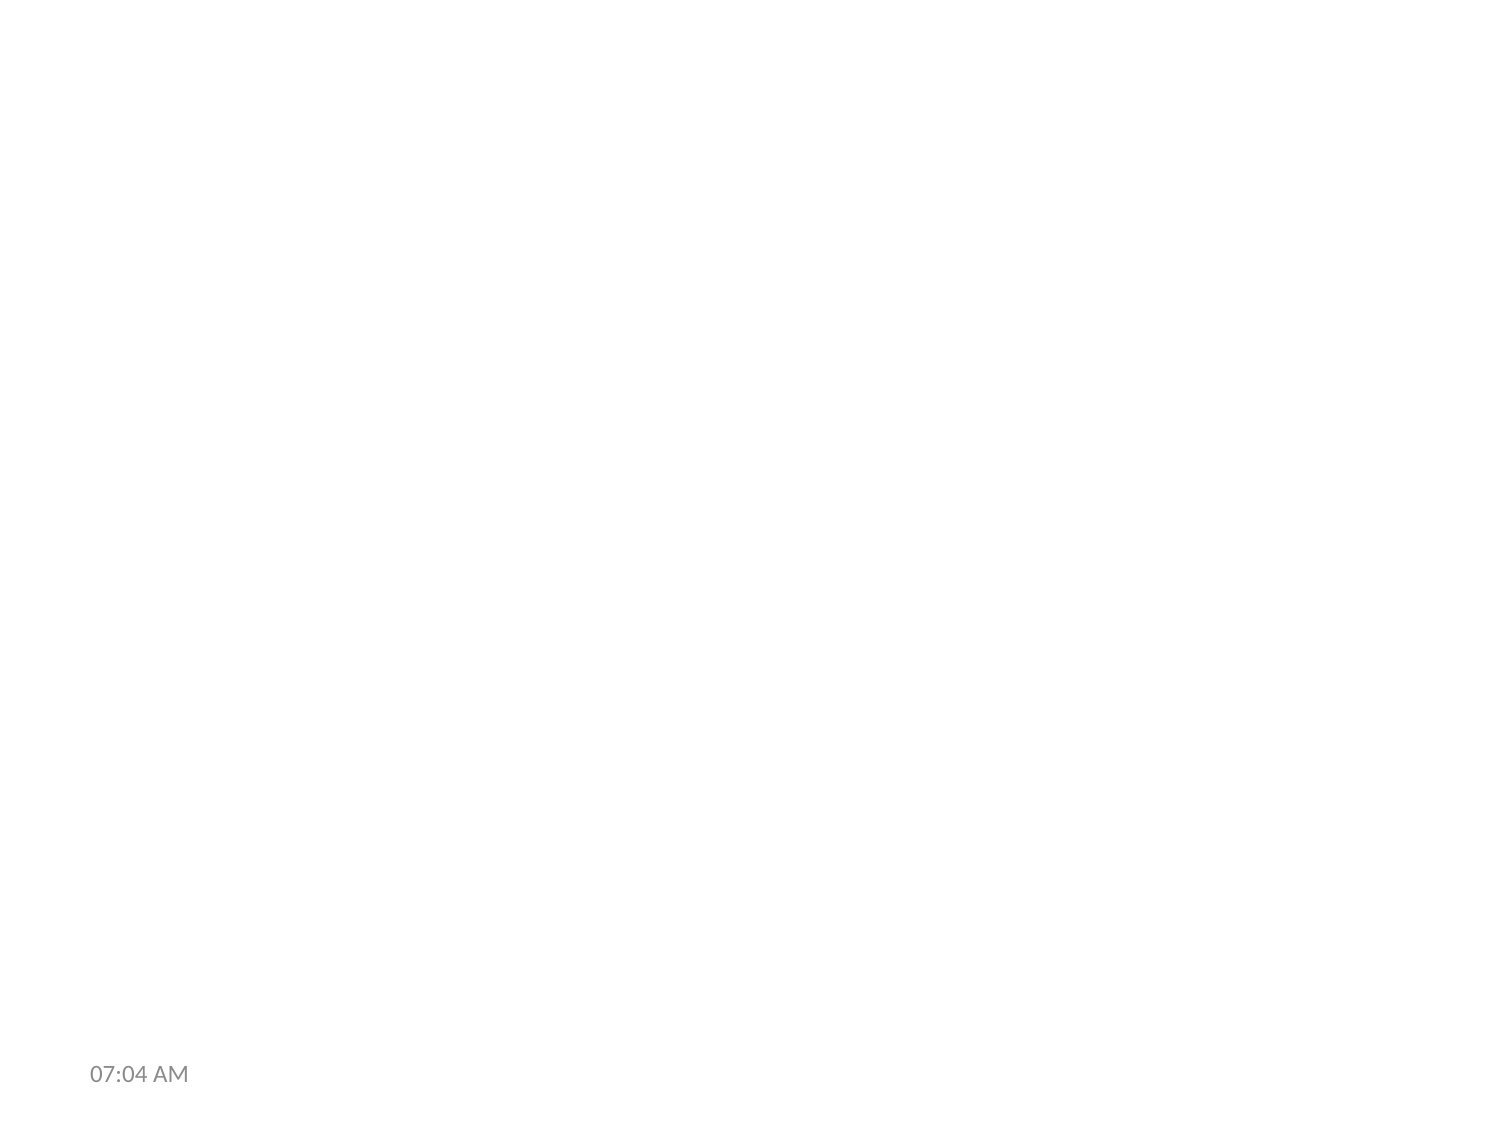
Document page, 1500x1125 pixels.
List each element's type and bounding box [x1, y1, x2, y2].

slide_number [75, 1042, 425, 1103]
